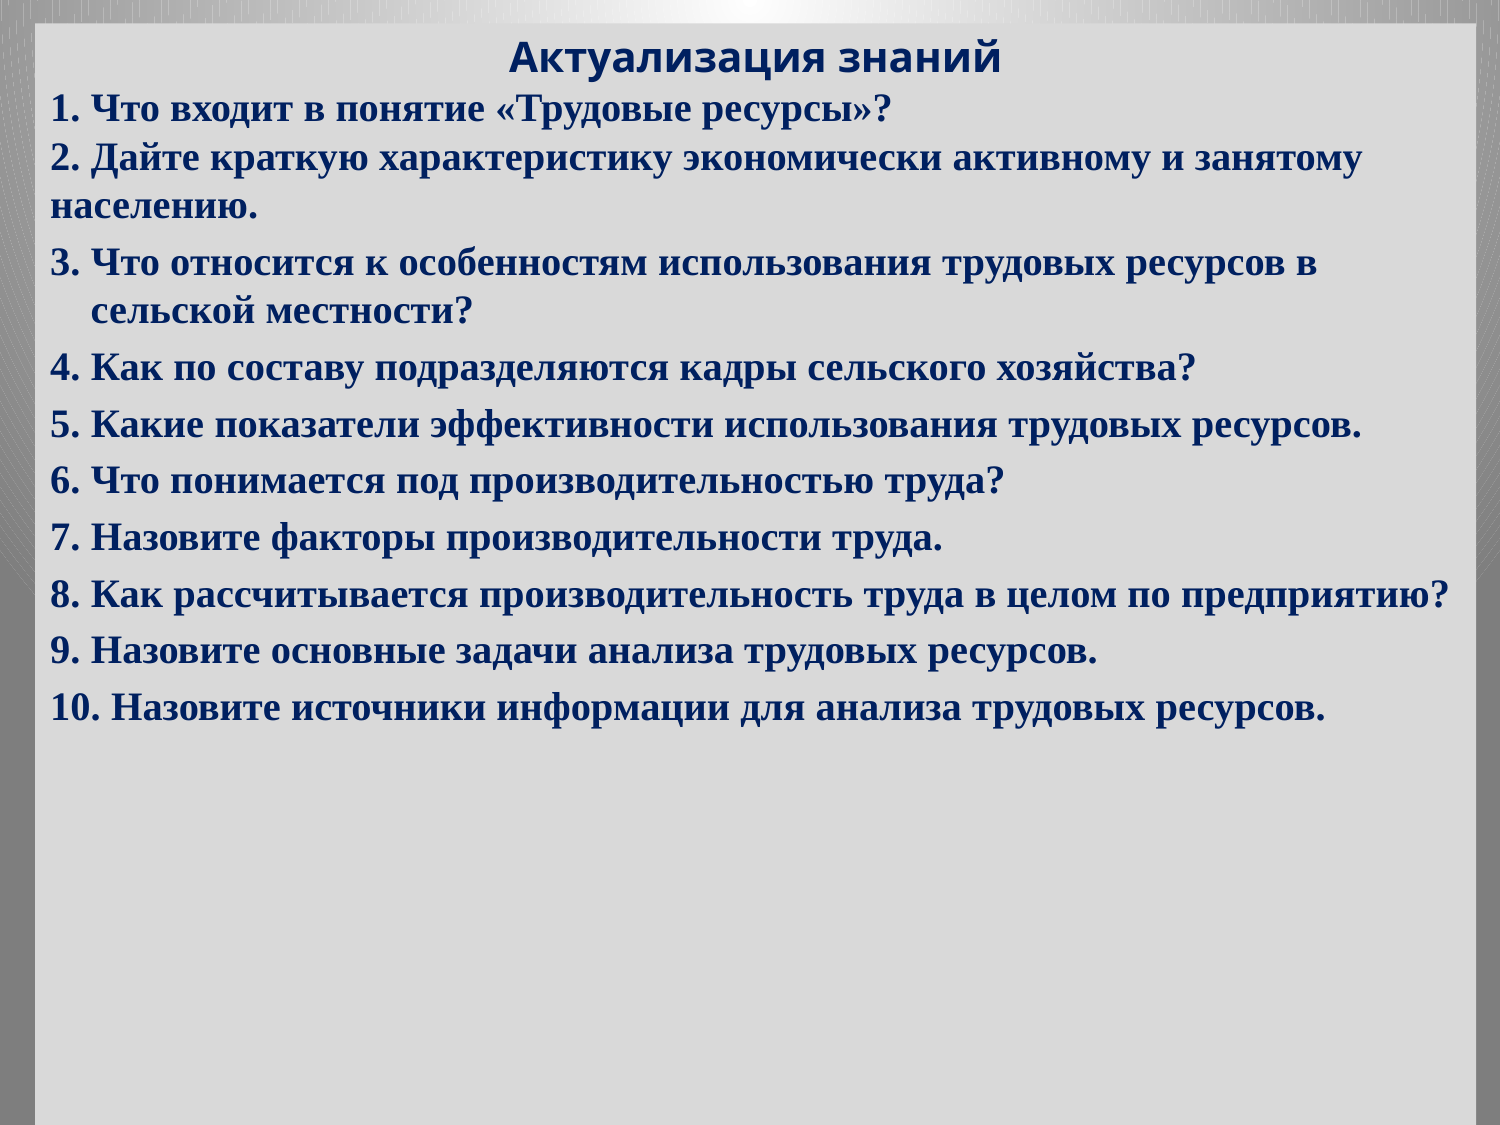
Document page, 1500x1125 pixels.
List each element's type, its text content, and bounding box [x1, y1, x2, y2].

list Актуализация знаний 1. Что входит в понятие «Трудовые ресурсы»? 2. Дайте краткую характеристику экономически активному и занятому населению. 3. Что относится к особенностям использования трудовых ресурсов в сельской местности? 4. Как по составу подразделяются кадры сельского хозяйства? 5. Какие показатели эффективности использования трудовых ресурсов. 6. Что понимается под производительностью труда? 7. Назовите факторы производительности труда. 8. Как рассчитывается производительность труда в целом по предприятию? 9. Назовите основные задачи анализа трудовых ресурсов. 10. Назовите источники информации для анализа трудовых ресурсов. [35, 23, 1477, 1125]
